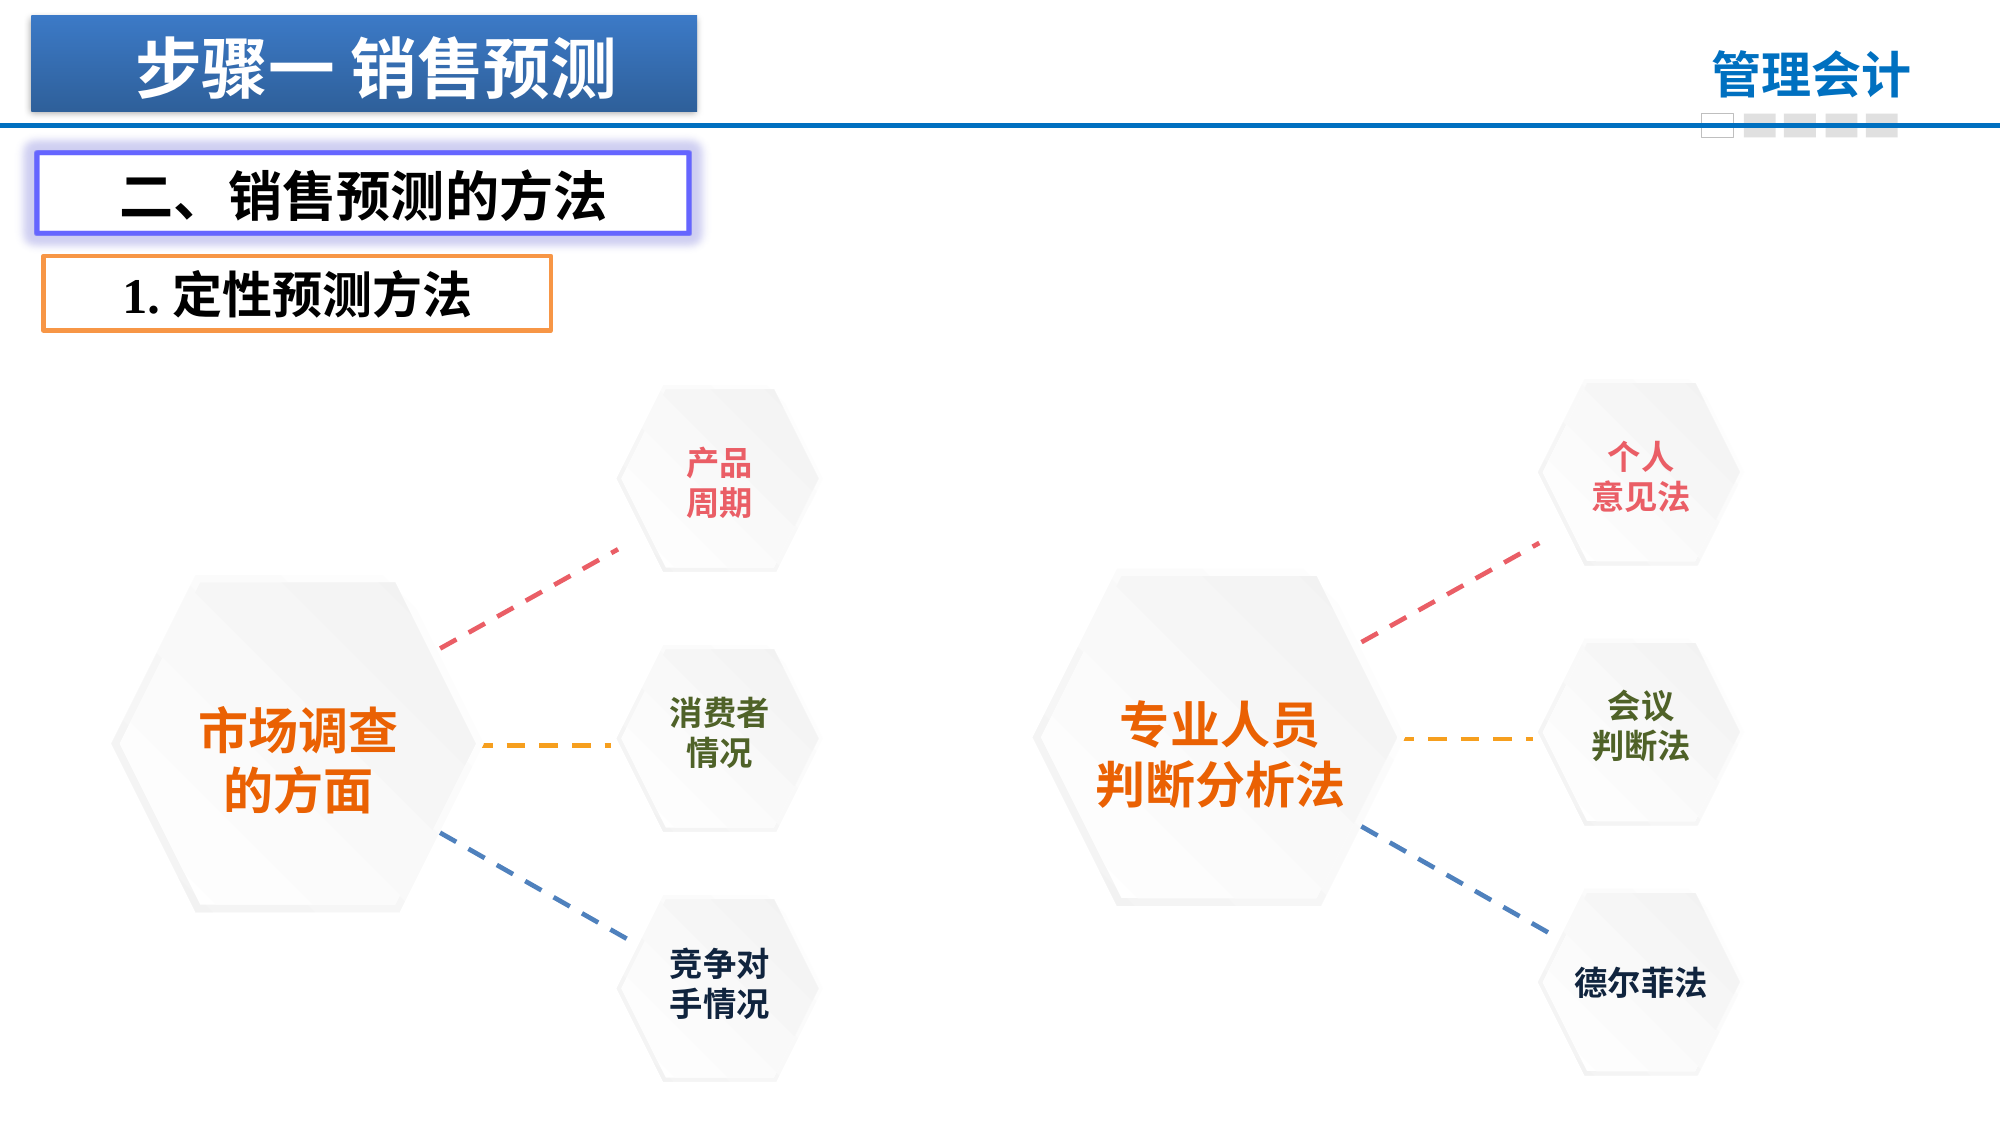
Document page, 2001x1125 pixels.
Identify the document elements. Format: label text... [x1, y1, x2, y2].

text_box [1537, 888, 1745, 1076]
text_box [1537, 378, 1745, 566]
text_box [616, 385, 823, 572]
text_box 1.定性预测方法 [41, 269, 553, 333]
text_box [7, 125, 719, 261]
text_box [1332, 542, 1554, 936]
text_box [1537, 638, 1745, 826]
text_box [31, 14, 698, 117]
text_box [1032, 568, 1406, 907]
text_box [111, 574, 484, 913]
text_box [616, 645, 823, 832]
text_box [616, 895, 823, 1082]
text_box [411, 549, 632, 942]
